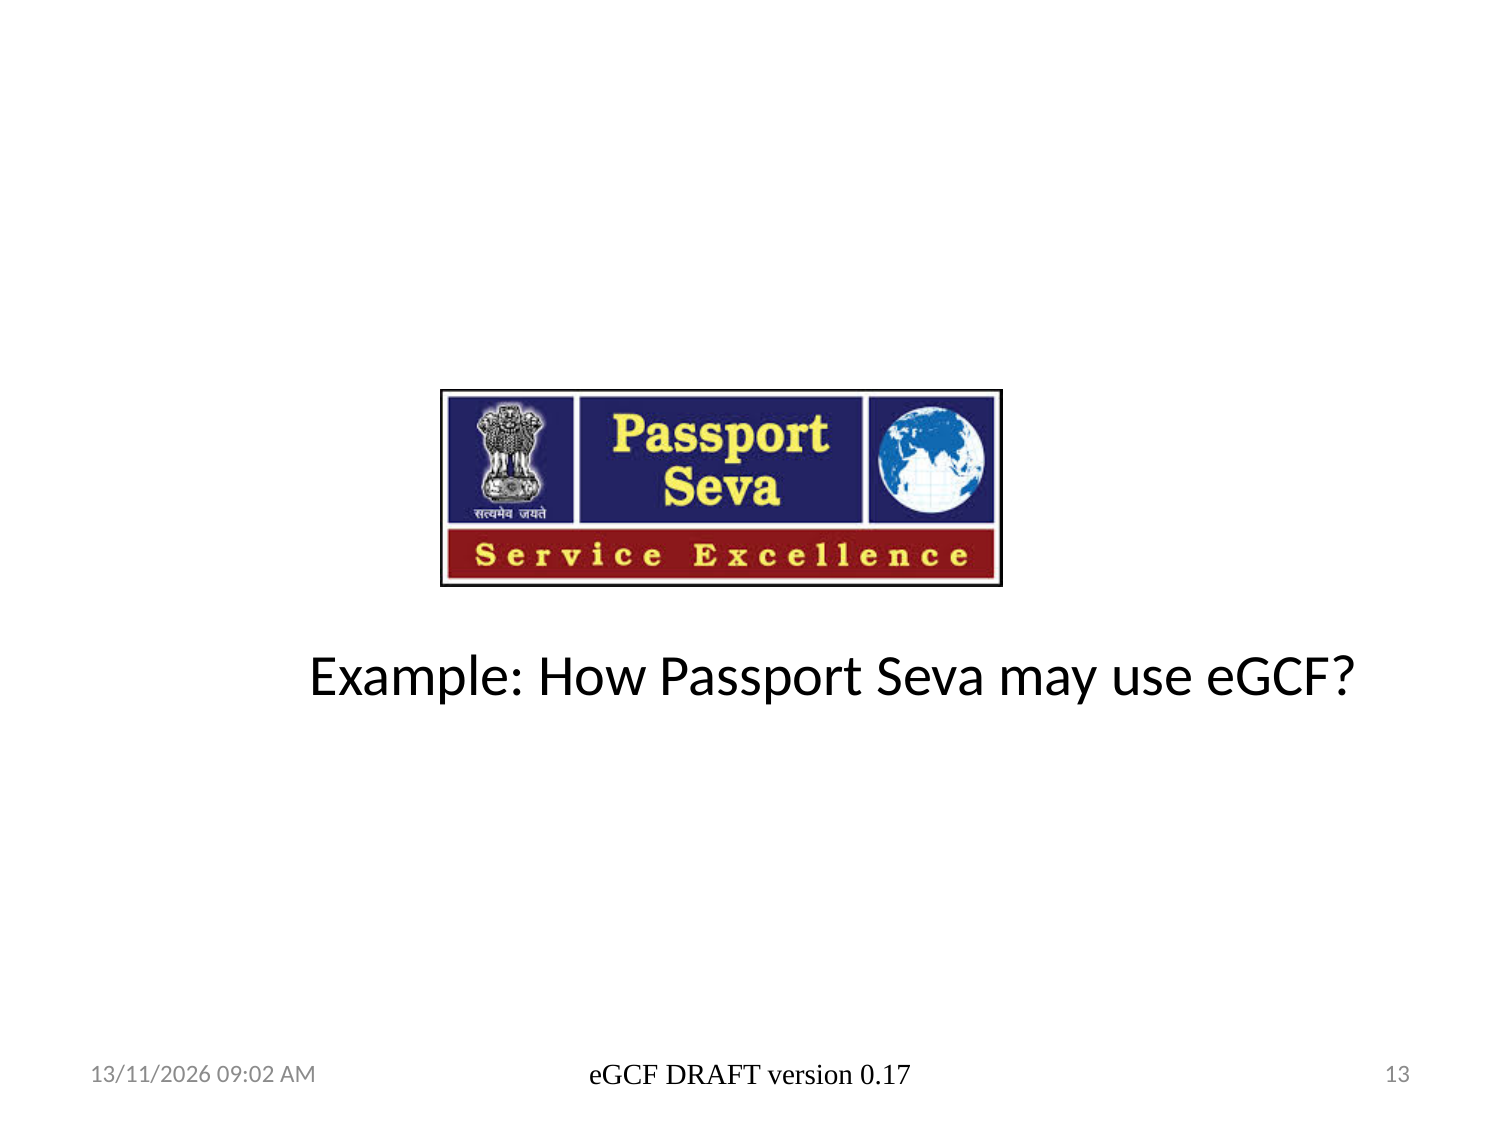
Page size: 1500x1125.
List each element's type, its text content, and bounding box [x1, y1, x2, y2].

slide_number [75, 1042, 425, 1103]
picture [440, 388, 1004, 587]
slide_number 13 [1074, 1042, 1425, 1103]
footer eGCF DRAFT version 0.17 [512, 1042, 988, 1103]
text_box Example: How Passport Seva may use eGCF? [295, 629, 1373, 715]
